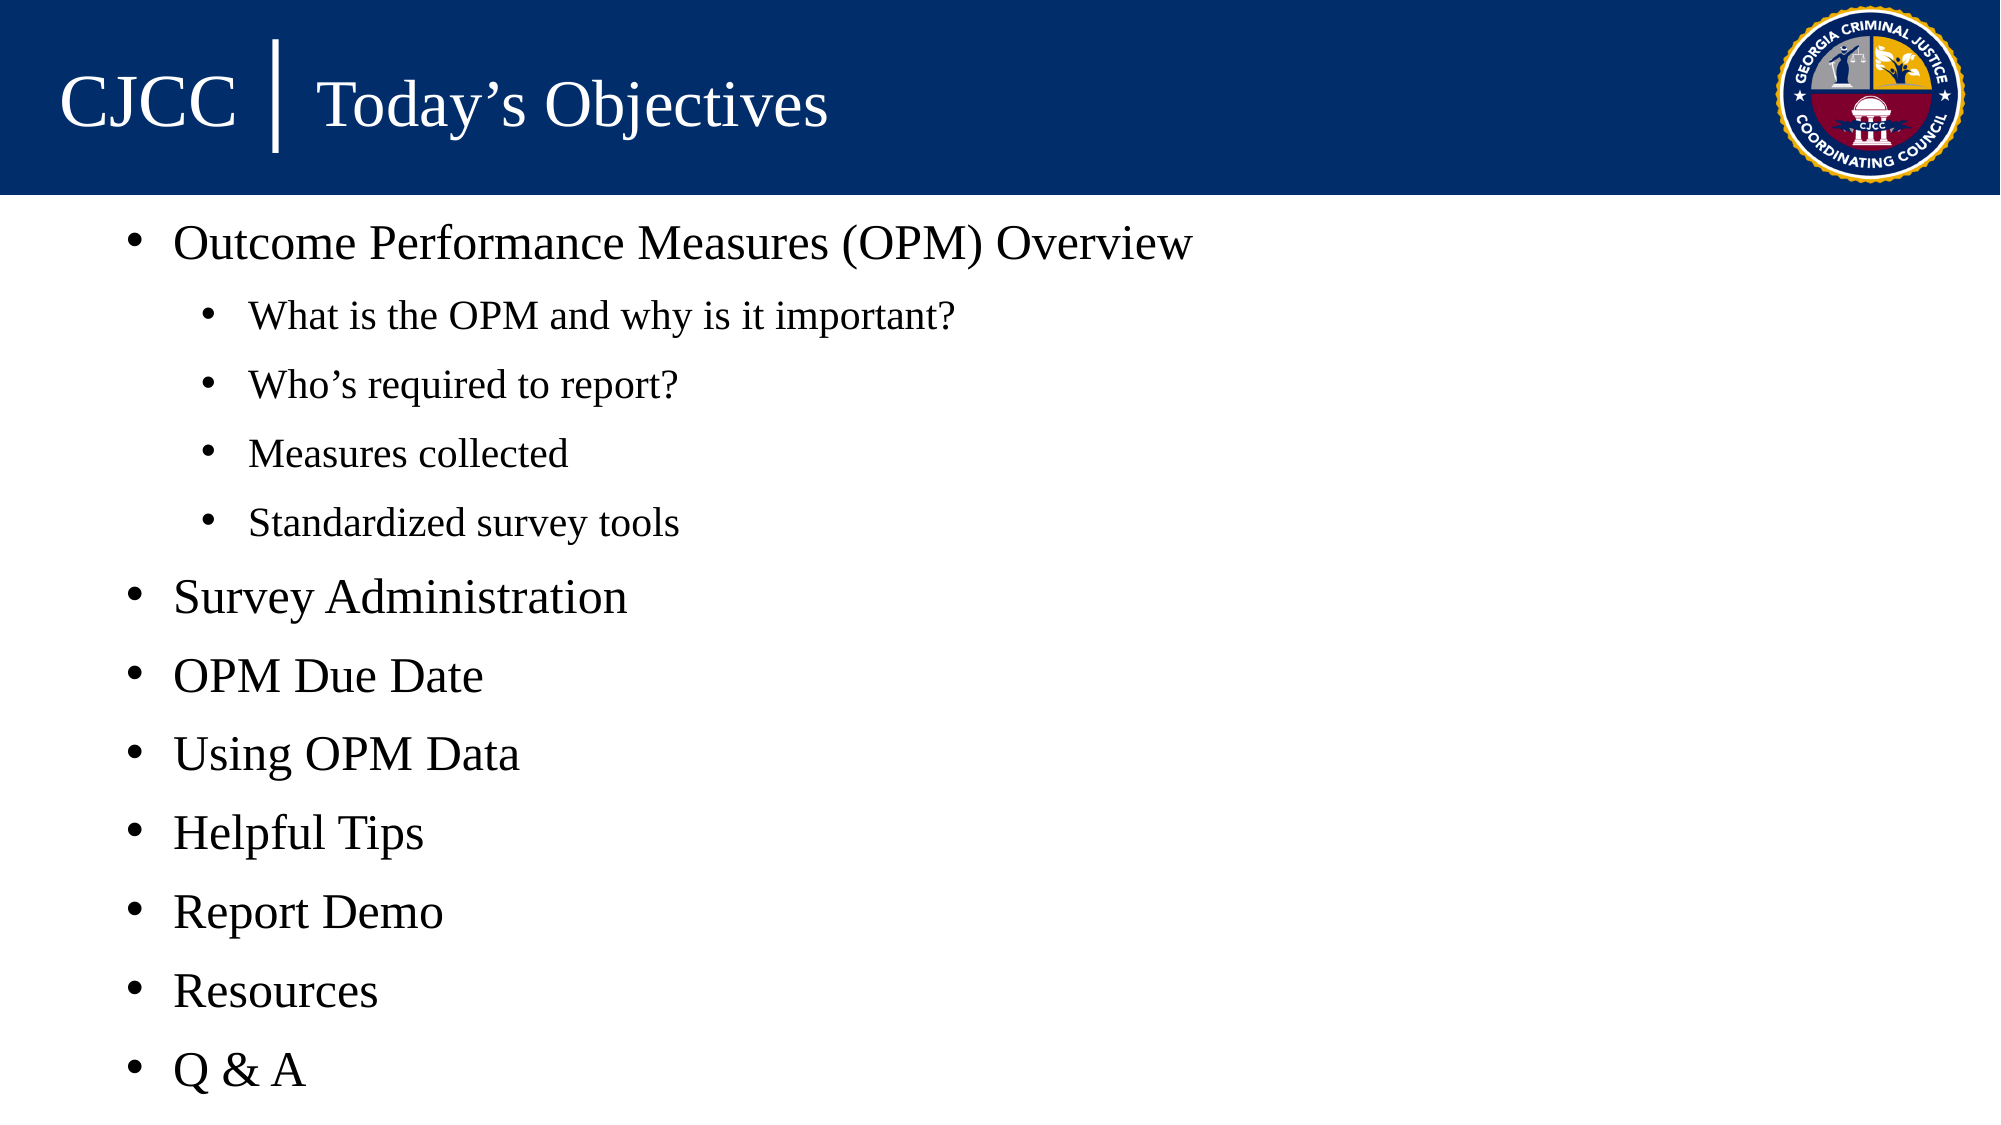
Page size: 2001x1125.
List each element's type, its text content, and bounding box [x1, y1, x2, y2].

text_box Outcome Performance Measures (OPM) Overview What is the OPM and why is it important? Who’s required to report? Measures collected Standardized survey tools Survey Administration OPM Due Date Using OPM Data Helpful Tips Report Demo Resources Q & A [111, 201, 1851, 1104]
text_box CJCC | Today’s Objectives [44, 0, 1740, 194]
picture [1740, 0, 2000, 195]
text_box [0, 0, 1740, 195]
